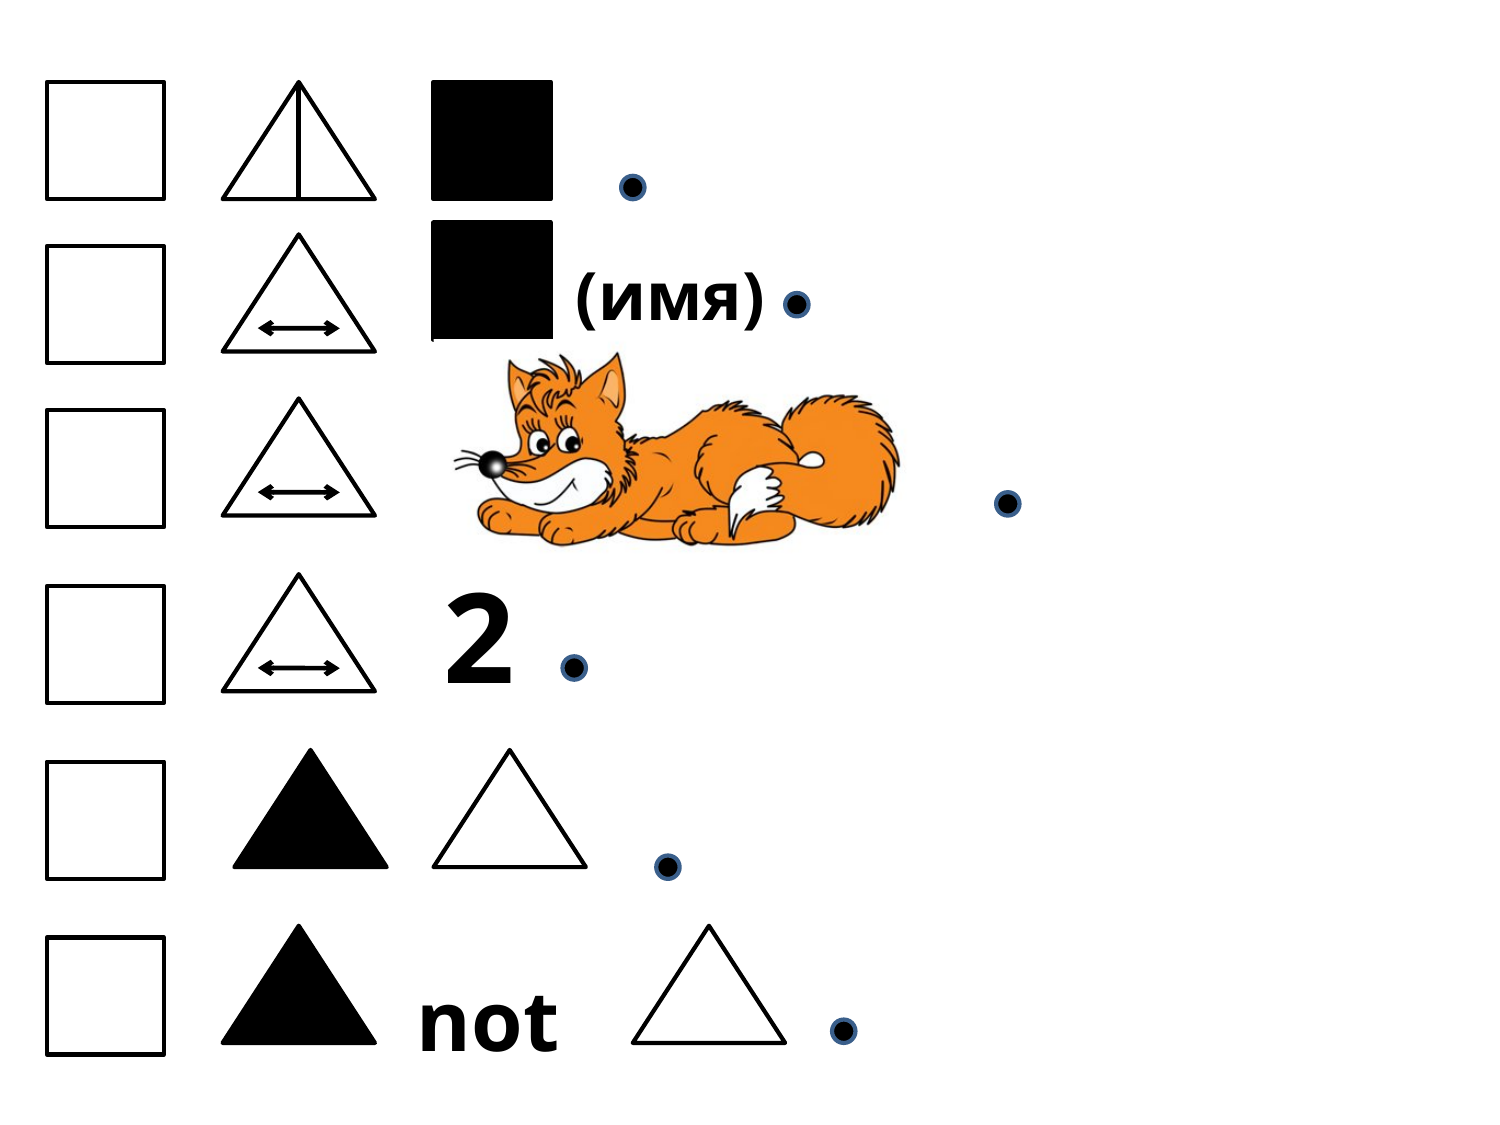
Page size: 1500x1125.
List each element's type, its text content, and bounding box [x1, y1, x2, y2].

text_box [654, 853, 682, 881]
text_box [630, 923, 787, 1046]
text_box [994, 490, 1022, 518]
text_box 2 [428, 559, 530, 716]
text_box [829, 1017, 858, 1046]
text_box [45, 244, 166, 365]
text_box [220, 923, 377, 1046]
text_box [45, 760, 166, 881]
text_box [220, 150, 377, 202]
text_box [431, 80, 553, 201]
text_box [232, 747, 389, 870]
text_box [431, 220, 553, 340]
text_box [783, 290, 811, 319]
picture [433, 339, 926, 559]
text_box [259, 79, 338, 138]
text_box [220, 232, 377, 354]
text_box [560, 654, 589, 682]
text_box [45, 584, 166, 705]
text_box [220, 396, 377, 518]
text_box [45, 80, 166, 201]
text_box [619, 173, 647, 202]
text_box [45, 935, 166, 1057]
text_box [220, 572, 377, 694]
text_box not [402, 960, 575, 1076]
text_box [431, 747, 588, 870]
text_box (имя) [486, 246, 781, 338]
text_box [45, 408, 166, 529]
